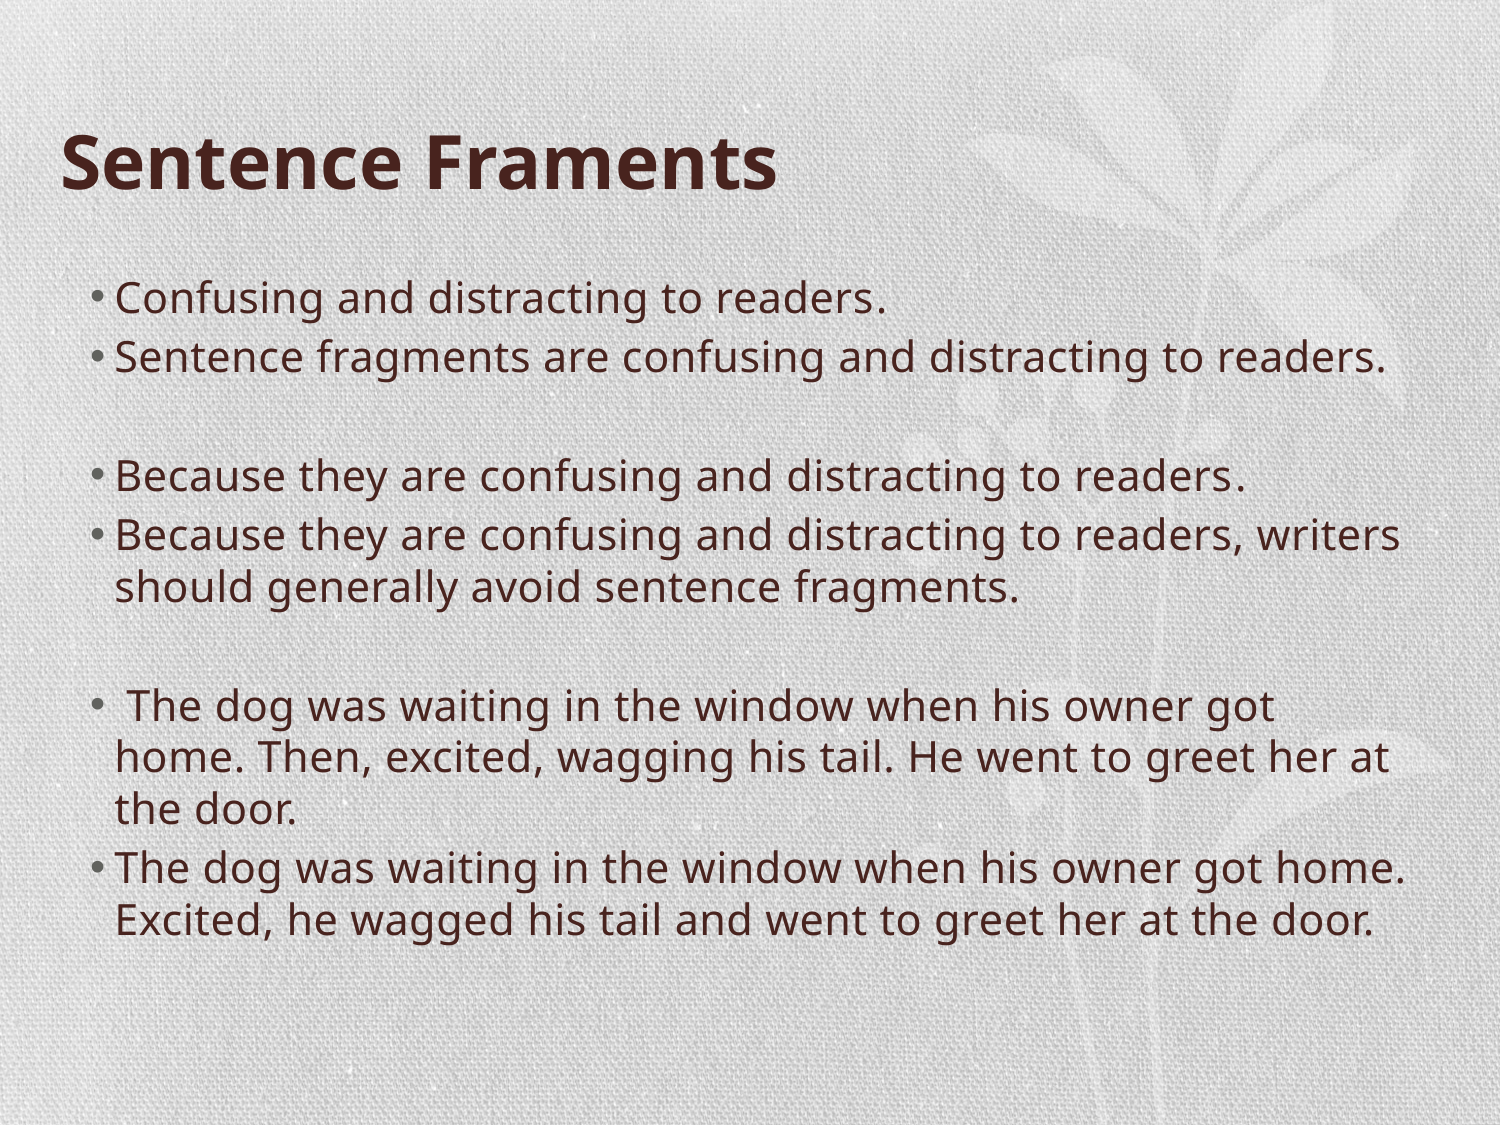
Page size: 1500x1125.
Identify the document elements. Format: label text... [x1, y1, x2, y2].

list Confusing and distracting to readers. Sentence fragments are confusing and distracting to readers. Because they are confusing and distracting to readers. Because they are confusing and distracting to readers, writers should generally avoid sentence fragments. The dog was waiting in the window when his owner got home. Then, excited, wagging his tail. He went to greet her at the door. The dog was waiting in the window when his owner got home. Excited, he wagged his tail and went to greet her at the door. [75, 262, 1425, 1071]
title Sentence Framents [45, 37, 1455, 213]
